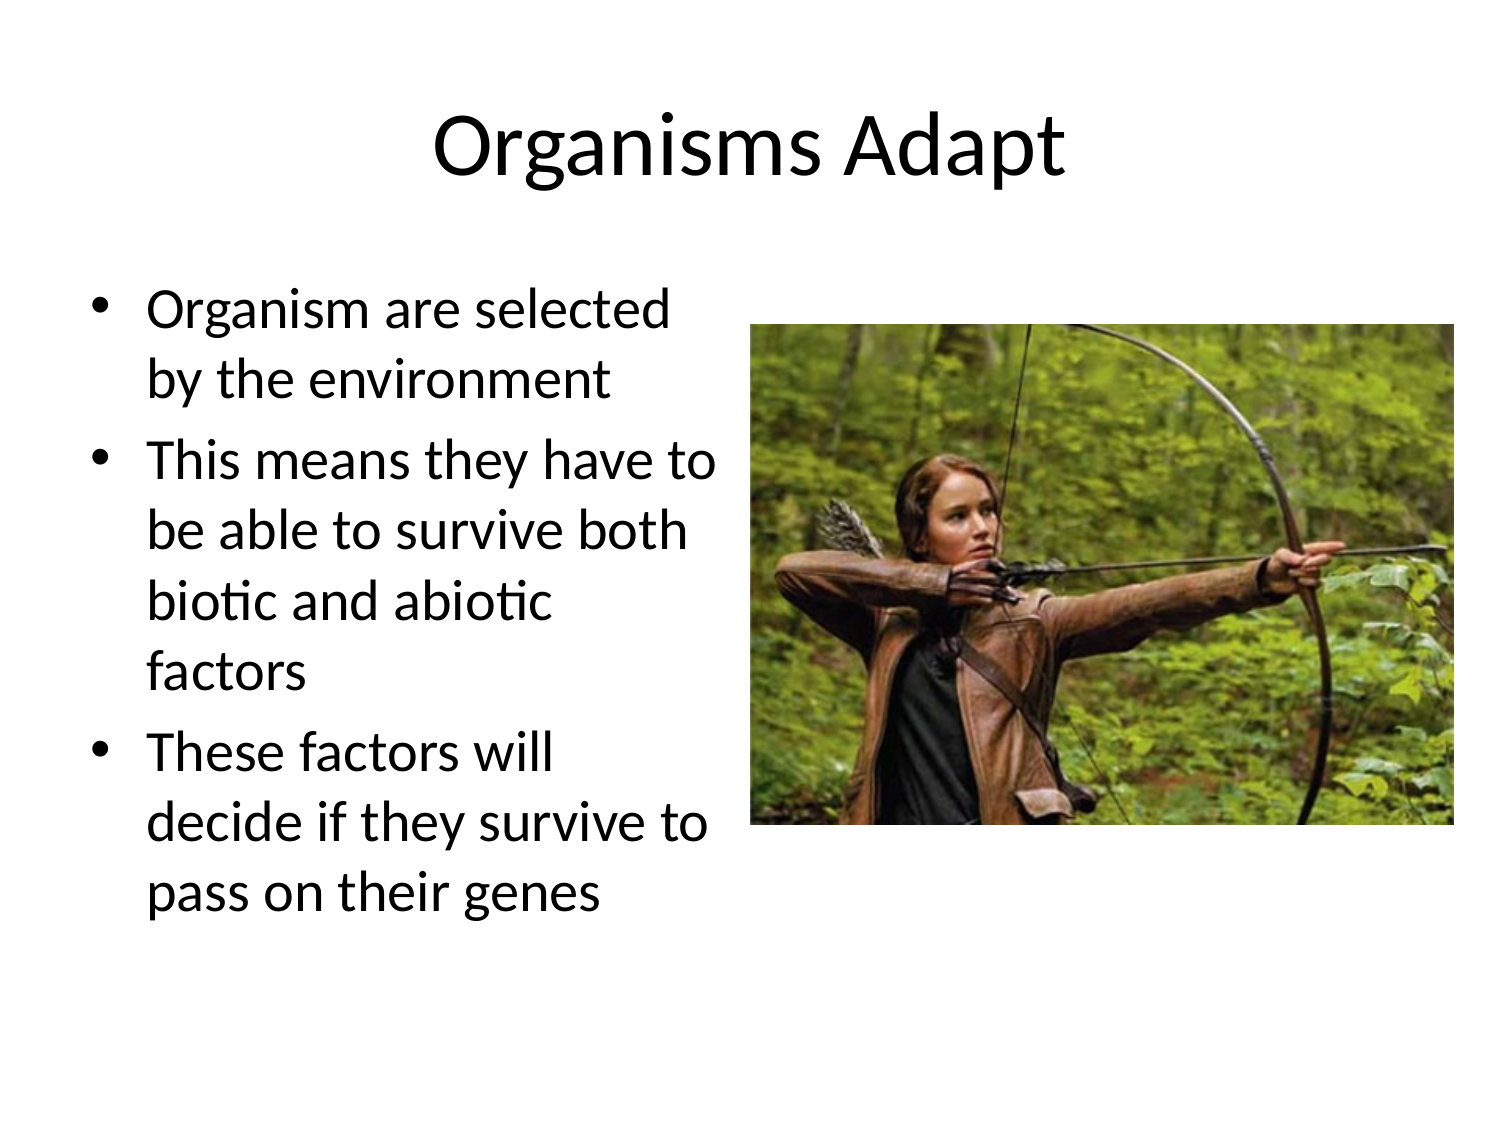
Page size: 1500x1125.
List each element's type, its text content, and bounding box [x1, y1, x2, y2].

list Organism are selected by the environment This means they have to be able to survive both biotic and abiotic factors These factors will decide if they survive to pass on their genes [75, 262, 738, 1005]
picture [749, 324, 1454, 826]
title Organisms Adapt [75, 45, 1425, 233]
